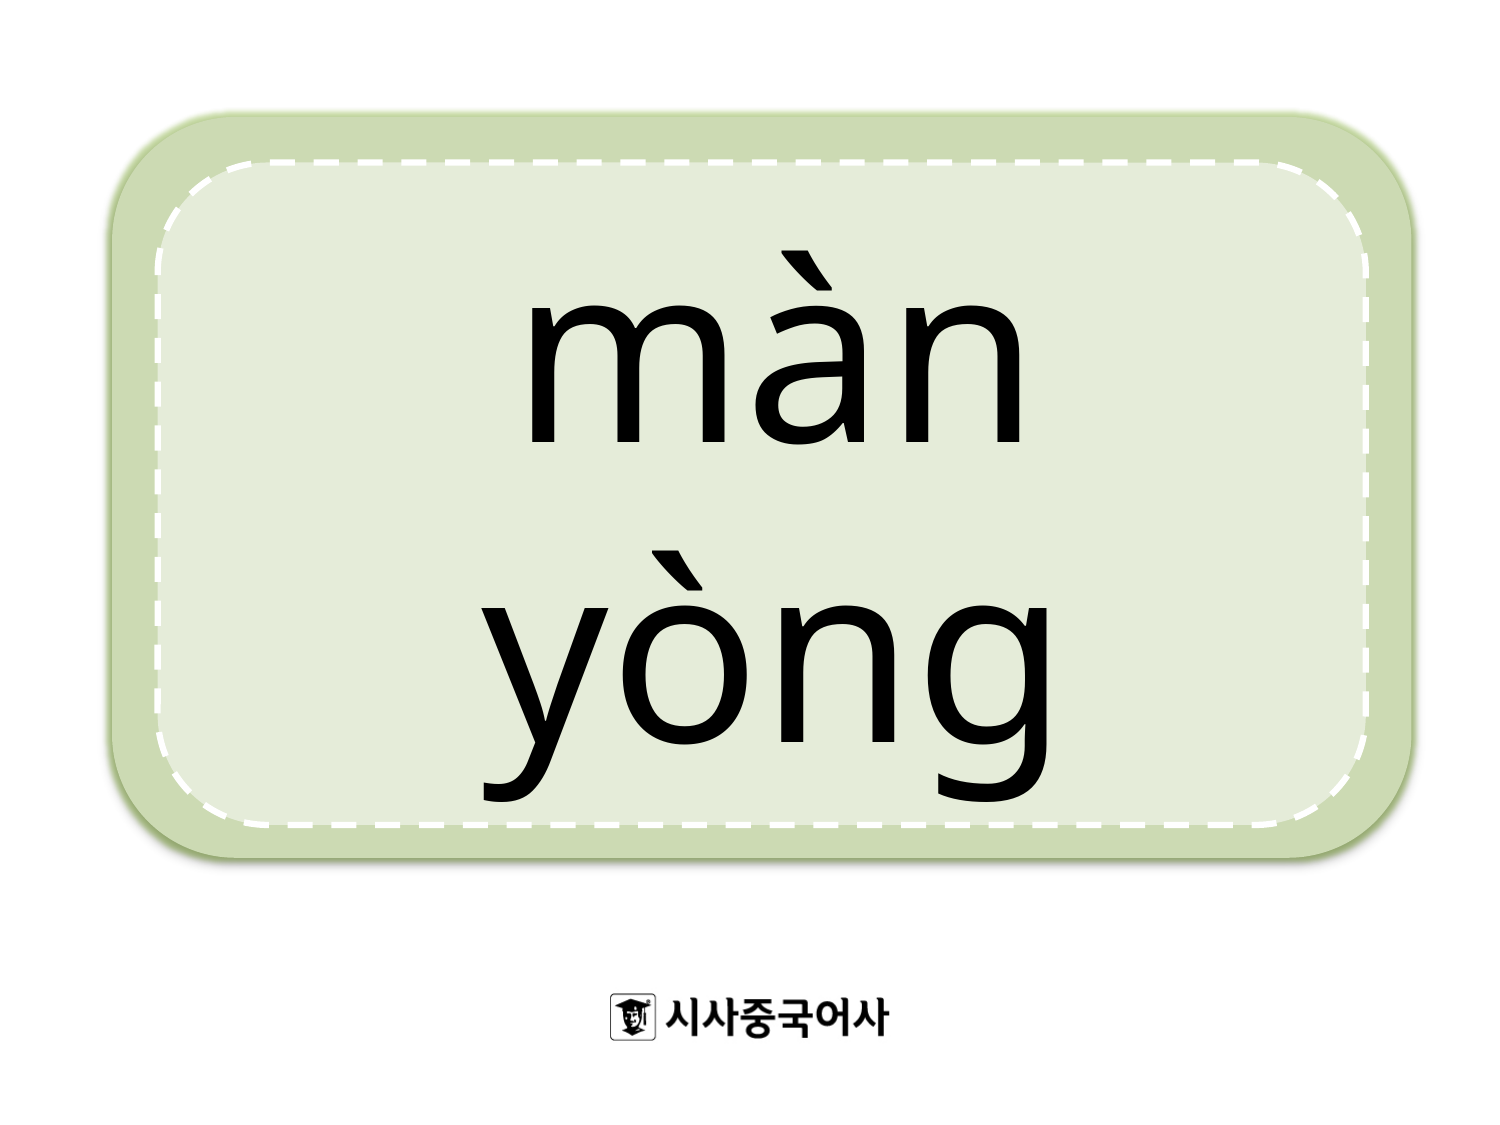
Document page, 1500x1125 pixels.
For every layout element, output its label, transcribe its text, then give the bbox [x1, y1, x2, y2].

text_box màn yòng [171, 160, 1380, 824]
picture [602, 987, 898, 1047]
